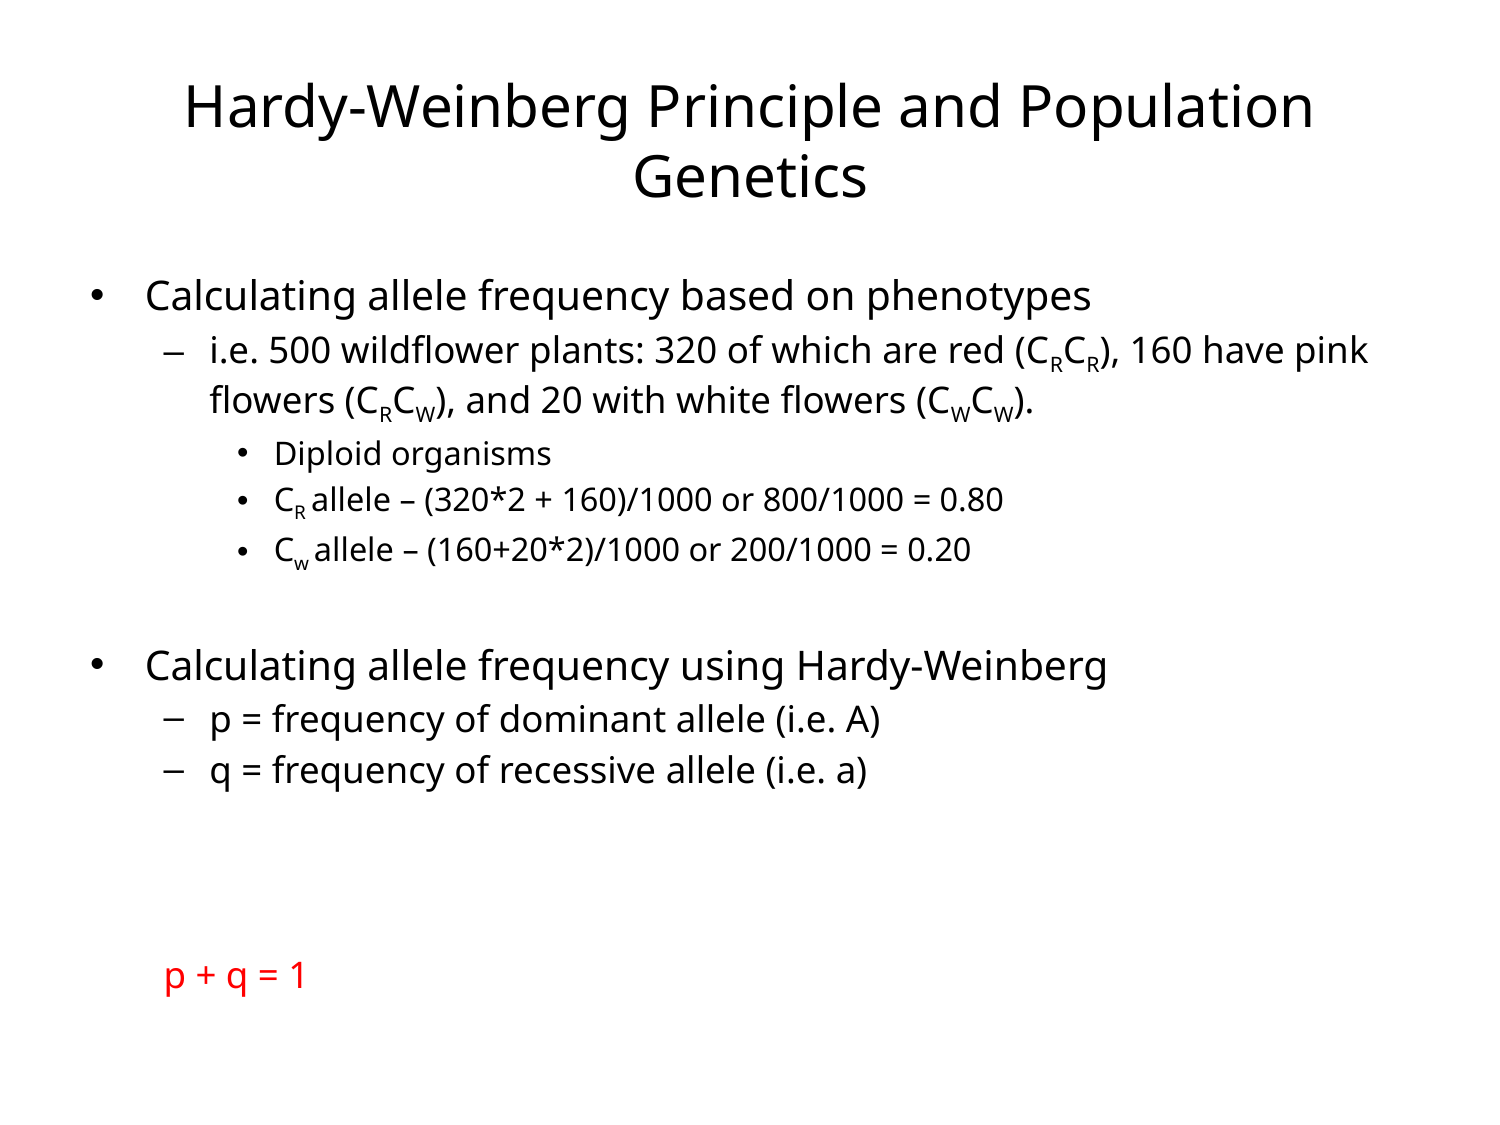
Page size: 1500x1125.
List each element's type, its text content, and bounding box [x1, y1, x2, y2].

title Hardy-Weinberg Principle and Population Genetics [75, 45, 1425, 233]
list Calculating allele frequency based on phenotypes i.e. 500 wildflower plants: 320 of which are red (CRCR), 160 have pink flowers (CRCW), and 20 with white flowers (CWCW). Diploid organisms CR allele – (320*2 + 160)/1000 or 800/1000 = 0.80 Cw allele – (160+20*2)/1000 or 200/1000 = 0.20 Calculating allele frequency using Hardy-Weinberg p = frequency of dominant allele (i.e. A) q = frequency of recessive allele (i.e. a) p + q = 1 [75, 262, 1425, 1005]
